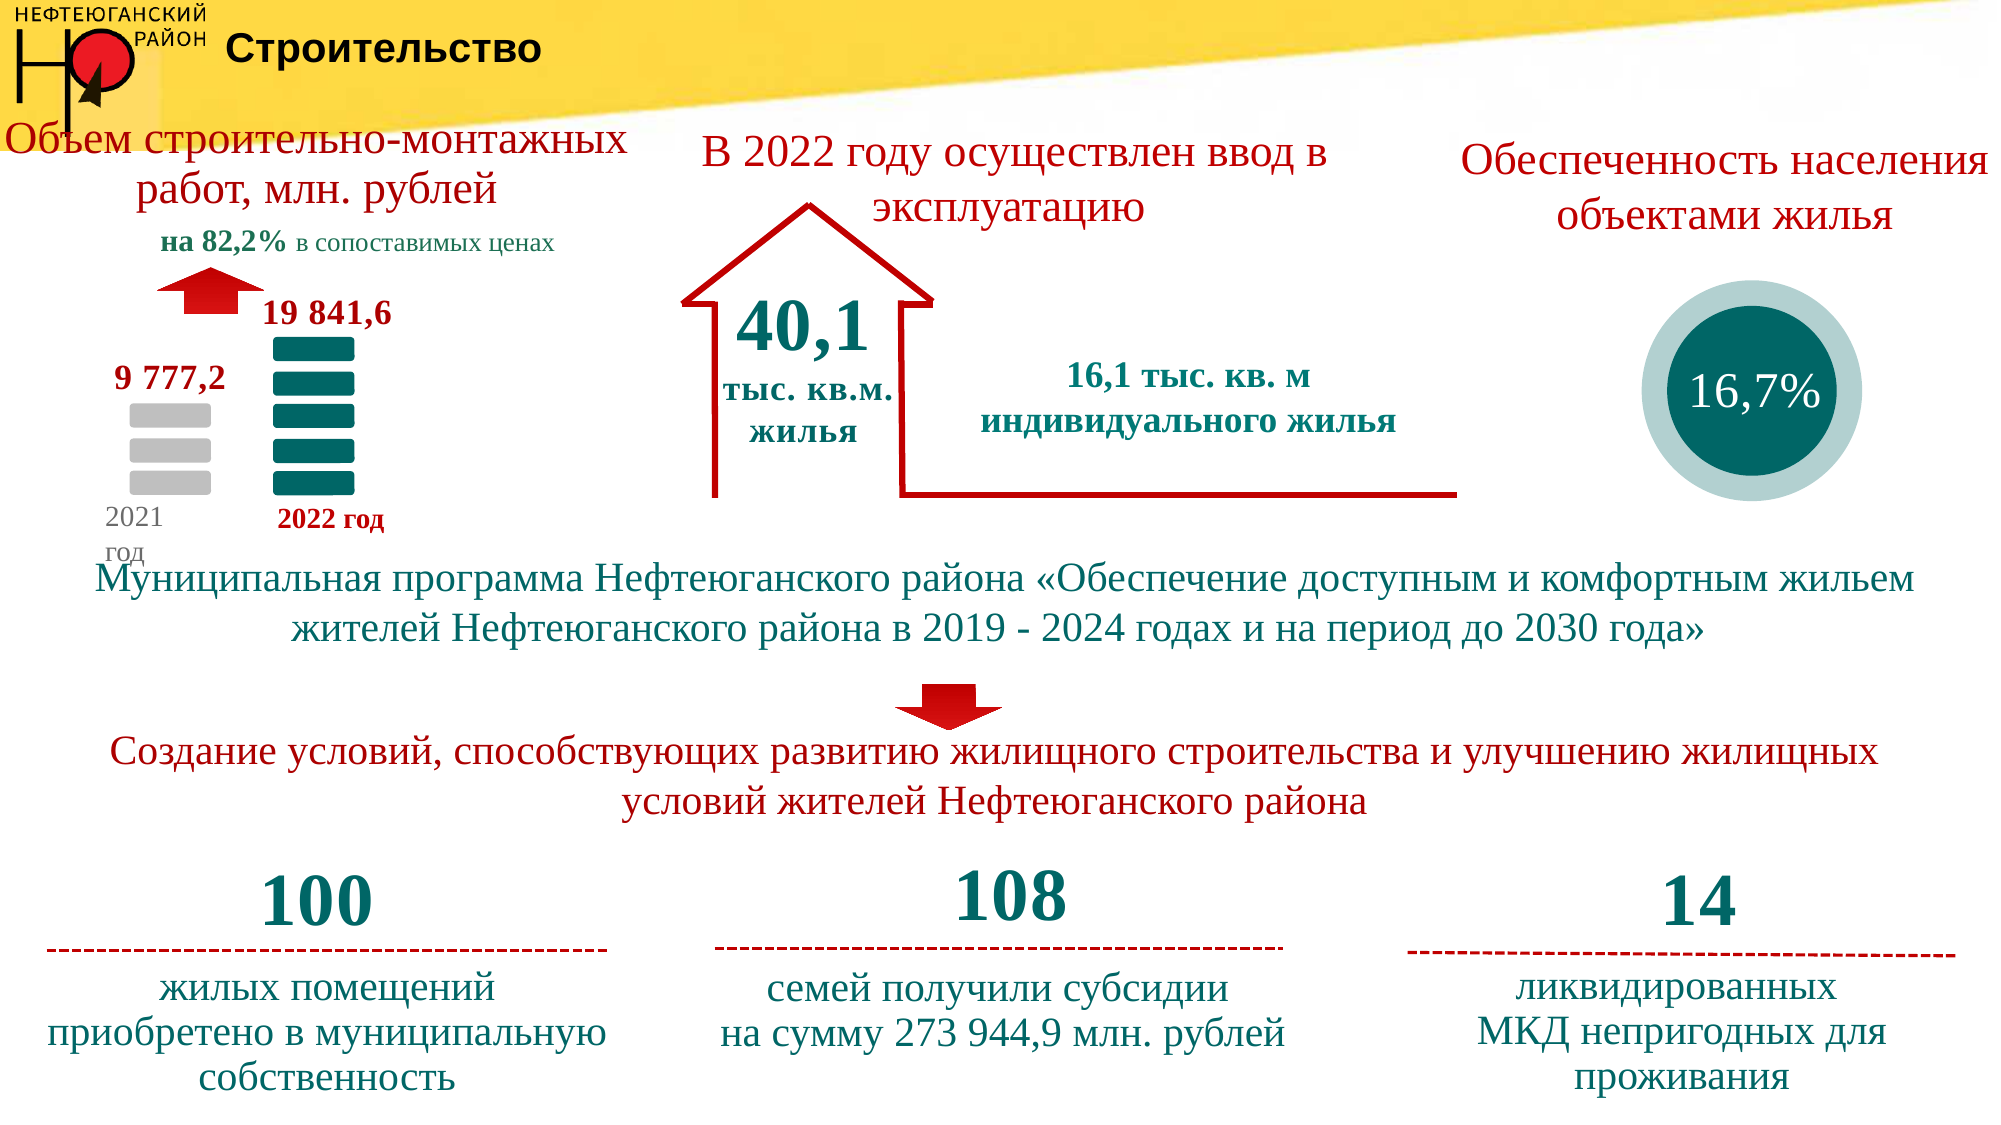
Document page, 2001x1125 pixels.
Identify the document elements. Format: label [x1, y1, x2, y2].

text_box [648, 837, 1357, 1065]
picture [0, 0, 2000, 152]
text_box [1407, 842, 1957, 1125]
text_box [0, 84, 2000, 536]
text_box [27, 843, 627, 1107]
text_box [0, 542, 2000, 832]
text_box [1597, 280, 1913, 502]
